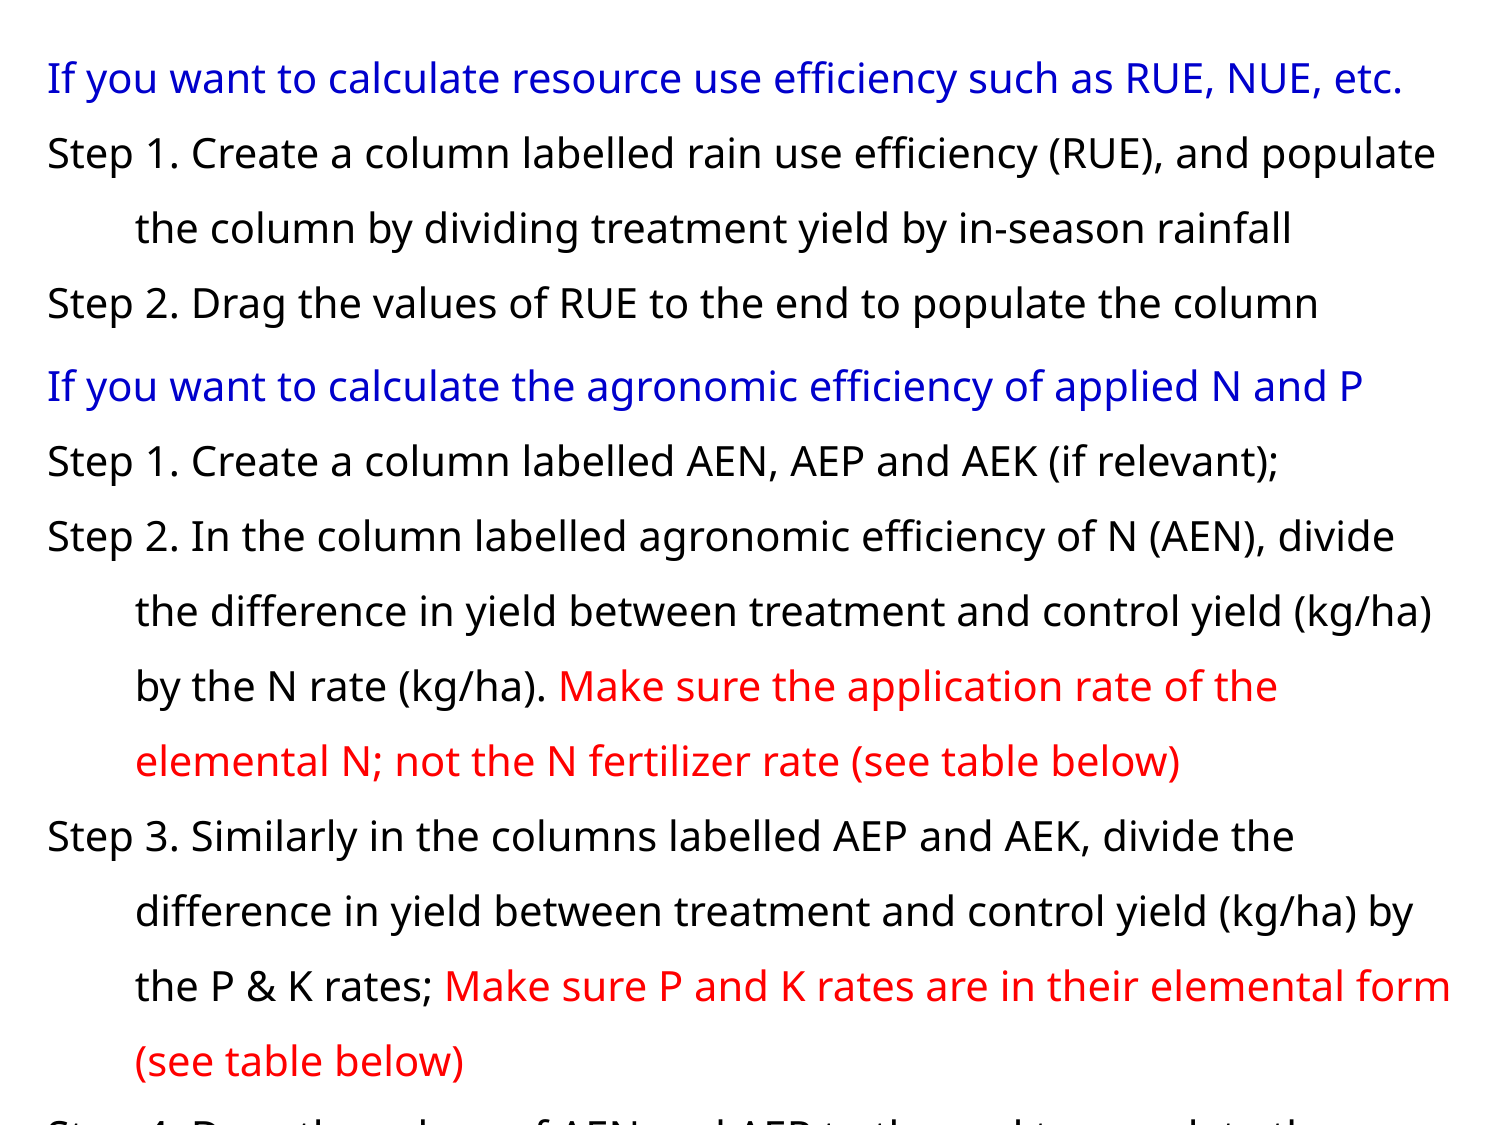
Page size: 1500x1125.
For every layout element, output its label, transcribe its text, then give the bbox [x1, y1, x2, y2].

text_box If you want to calculate resource use efficiency such as RUE, NUE, etc. Step 1. Create a column labelled rain use efficiency (RUE), and populate the column by dividing treatment yield by in-season rainfall Step 2. Drag the values of RUE to the end to populate the column [32, 19, 1468, 334]
text_box If you want to calculate the agronomic efficiency of applied N and P Step 1. Create a column labelled AEN, AEP and AEK (if relevant); Step 2. In the column labelled agronomic efficiency of N (AEN), divide the difference in yield between treatment and control yield (kg/ha) by the N rate (kg/ha). Make sure the application rate of the elemental N; not the N fertilizer rate (see table below) Step 3. Similarly in the columns labelled AEP and AEK, divide the difference in yield between treatment and control yield (kg/ha) by the P & K rates; Make sure P and K rates are in their elemental form (see table below) Step 4. Drag the values of AEN and AEP to the end to populate the columns [32, 334, 1468, 1125]
